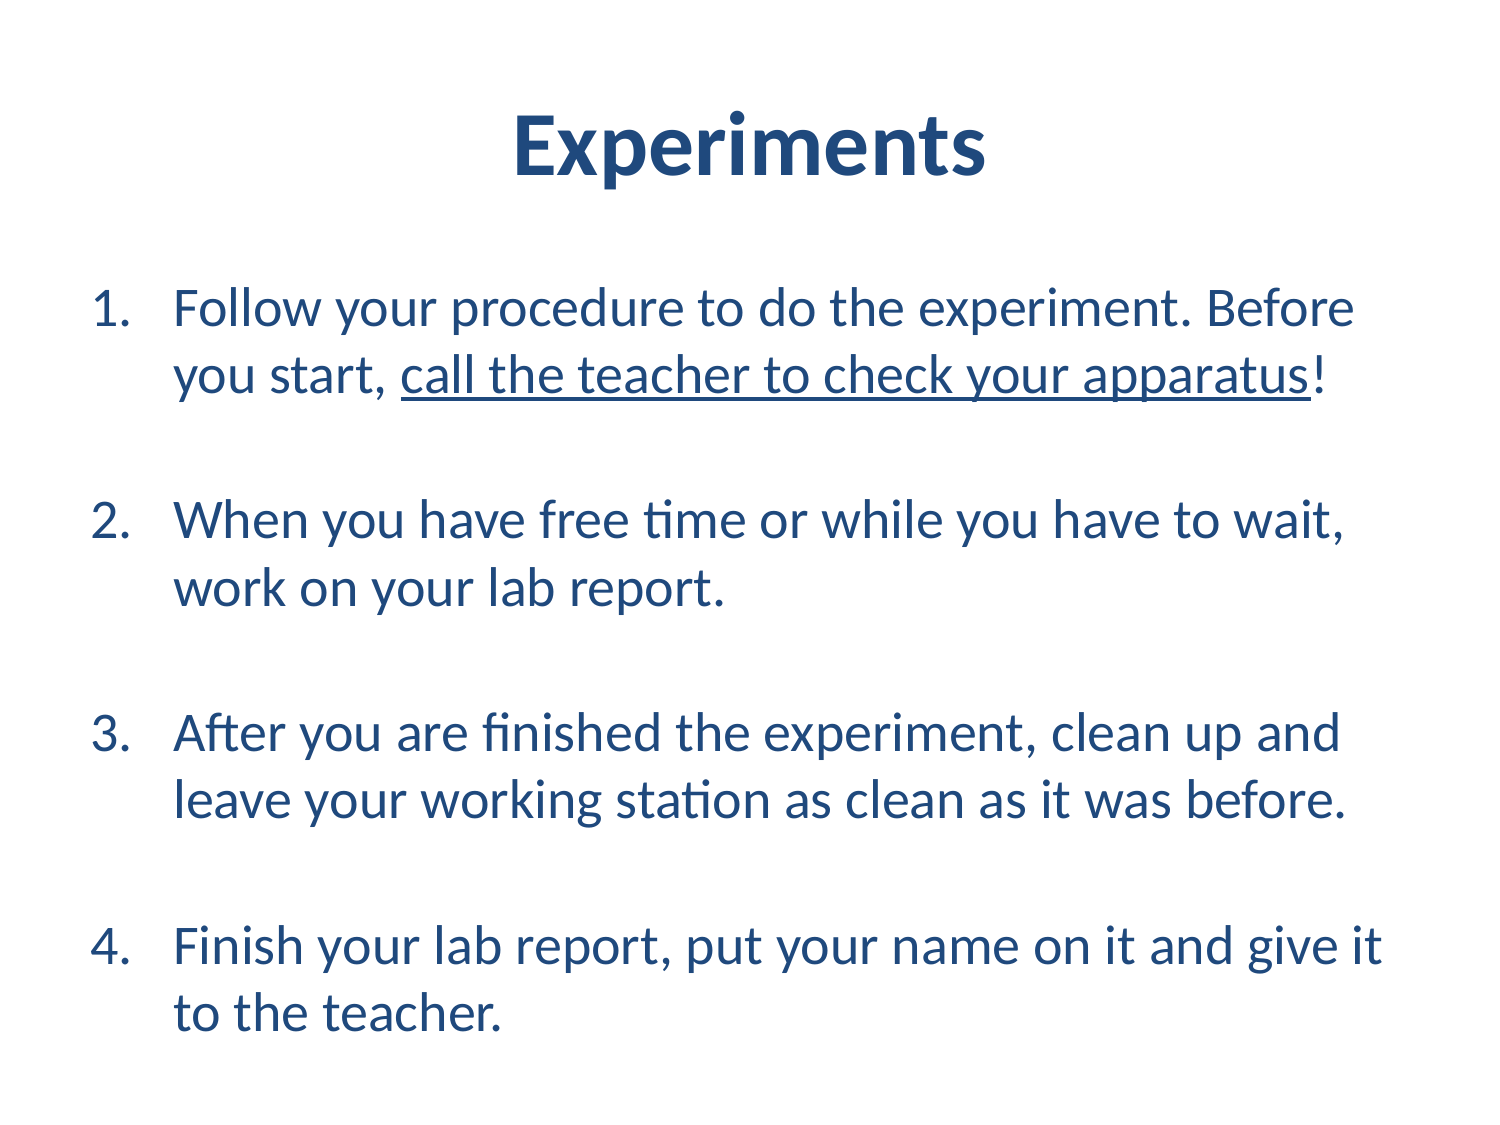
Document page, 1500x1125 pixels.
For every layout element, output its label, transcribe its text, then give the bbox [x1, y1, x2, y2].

title Experiments [75, 45, 1425, 233]
list Follow your procedure to do the experiment. Before you start, call the teacher to check your apparatus! When you have free time or while you have to wait, work on your lab report. After you are finished the experiment, clean up and leave your working station as clean as it was before. Finish your lab report, put your name on it and give it to the teacher. [75, 262, 1425, 1059]
